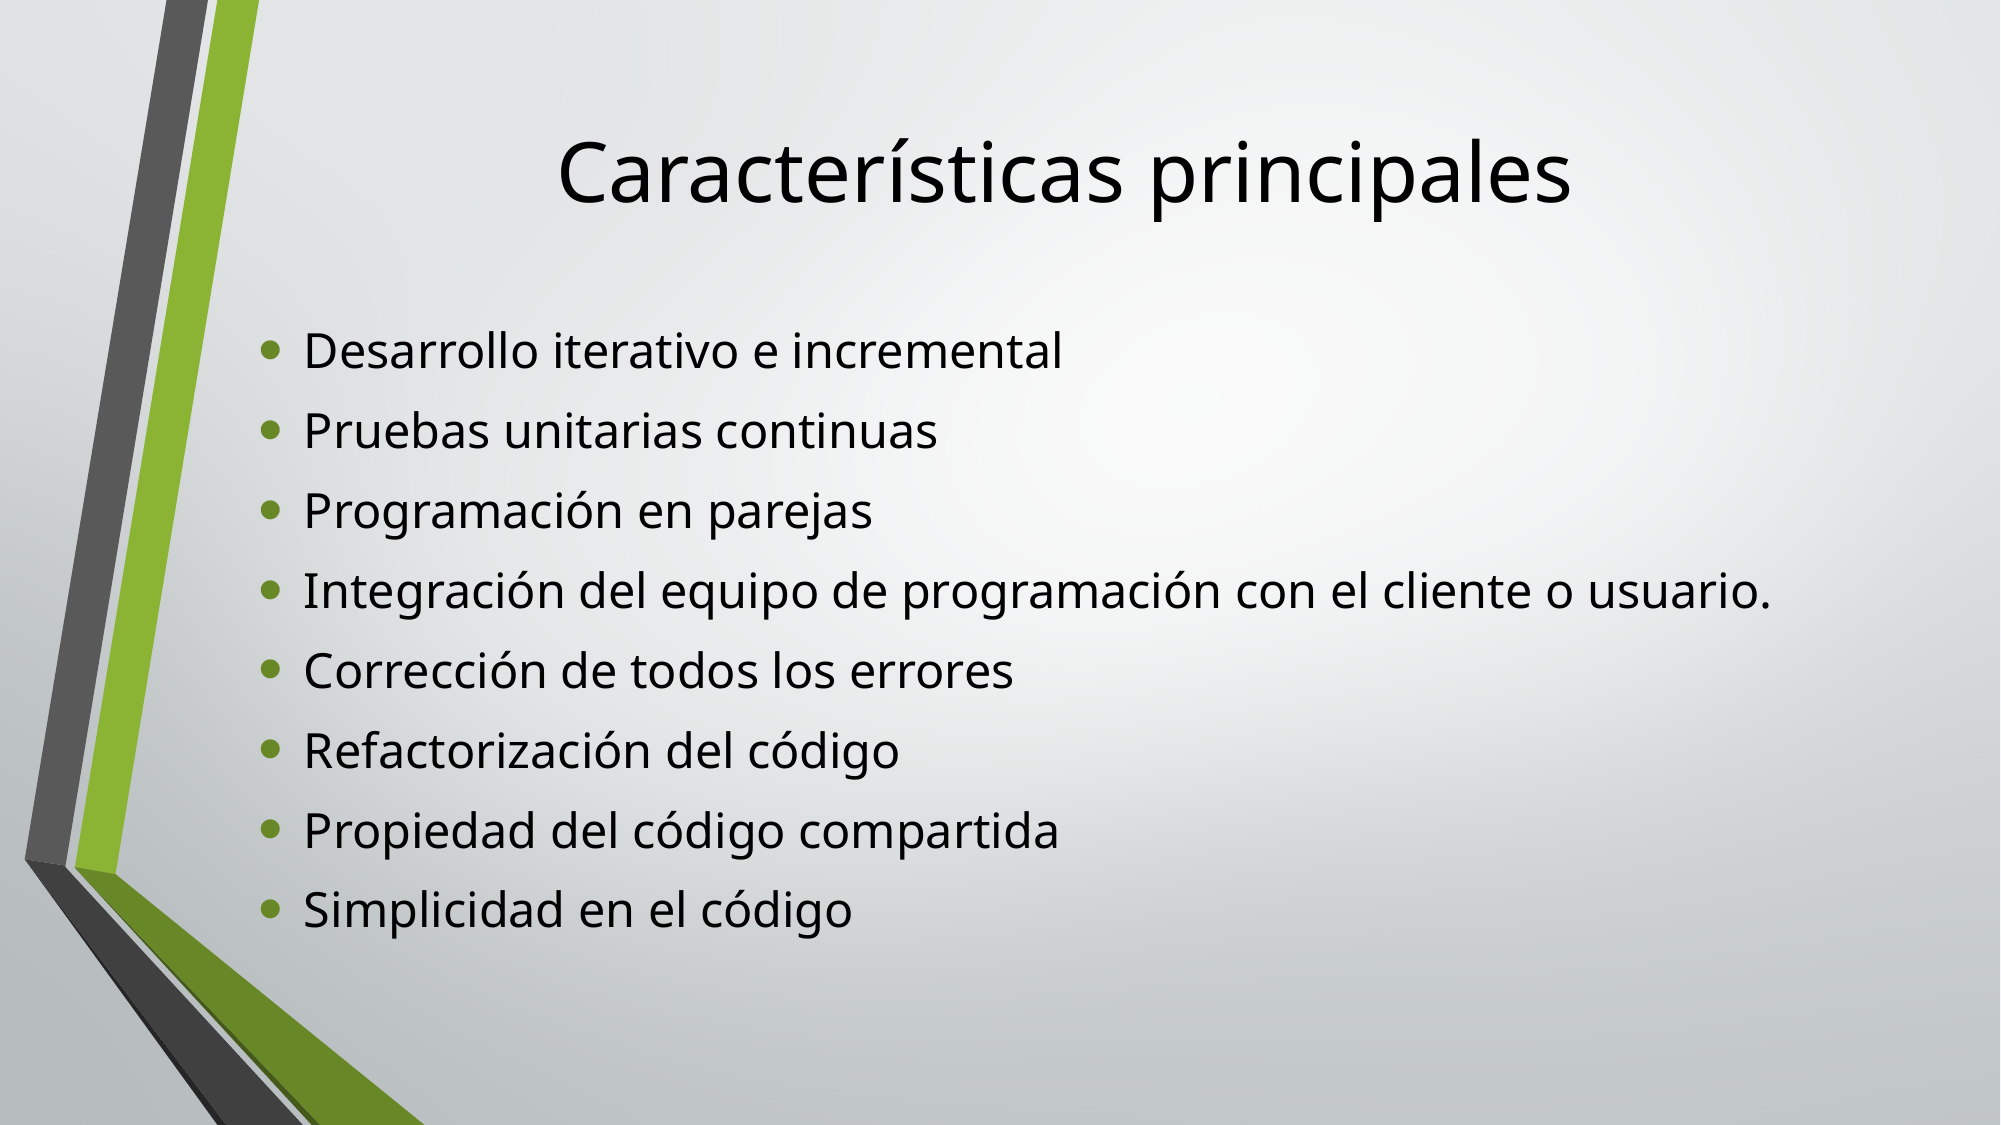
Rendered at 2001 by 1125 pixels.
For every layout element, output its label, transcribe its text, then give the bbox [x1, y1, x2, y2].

list Desarrollo iterativo e incremental Pruebas unitarias continuas Programación en parejas Integración del equipo de programación con el cliente o usuario. Corrección de todos los errores Refactorización del código Propiedad del código compartida Simplicidad en el código [243, 312, 1887, 950]
title Características principales [243, 25, 1887, 312]
